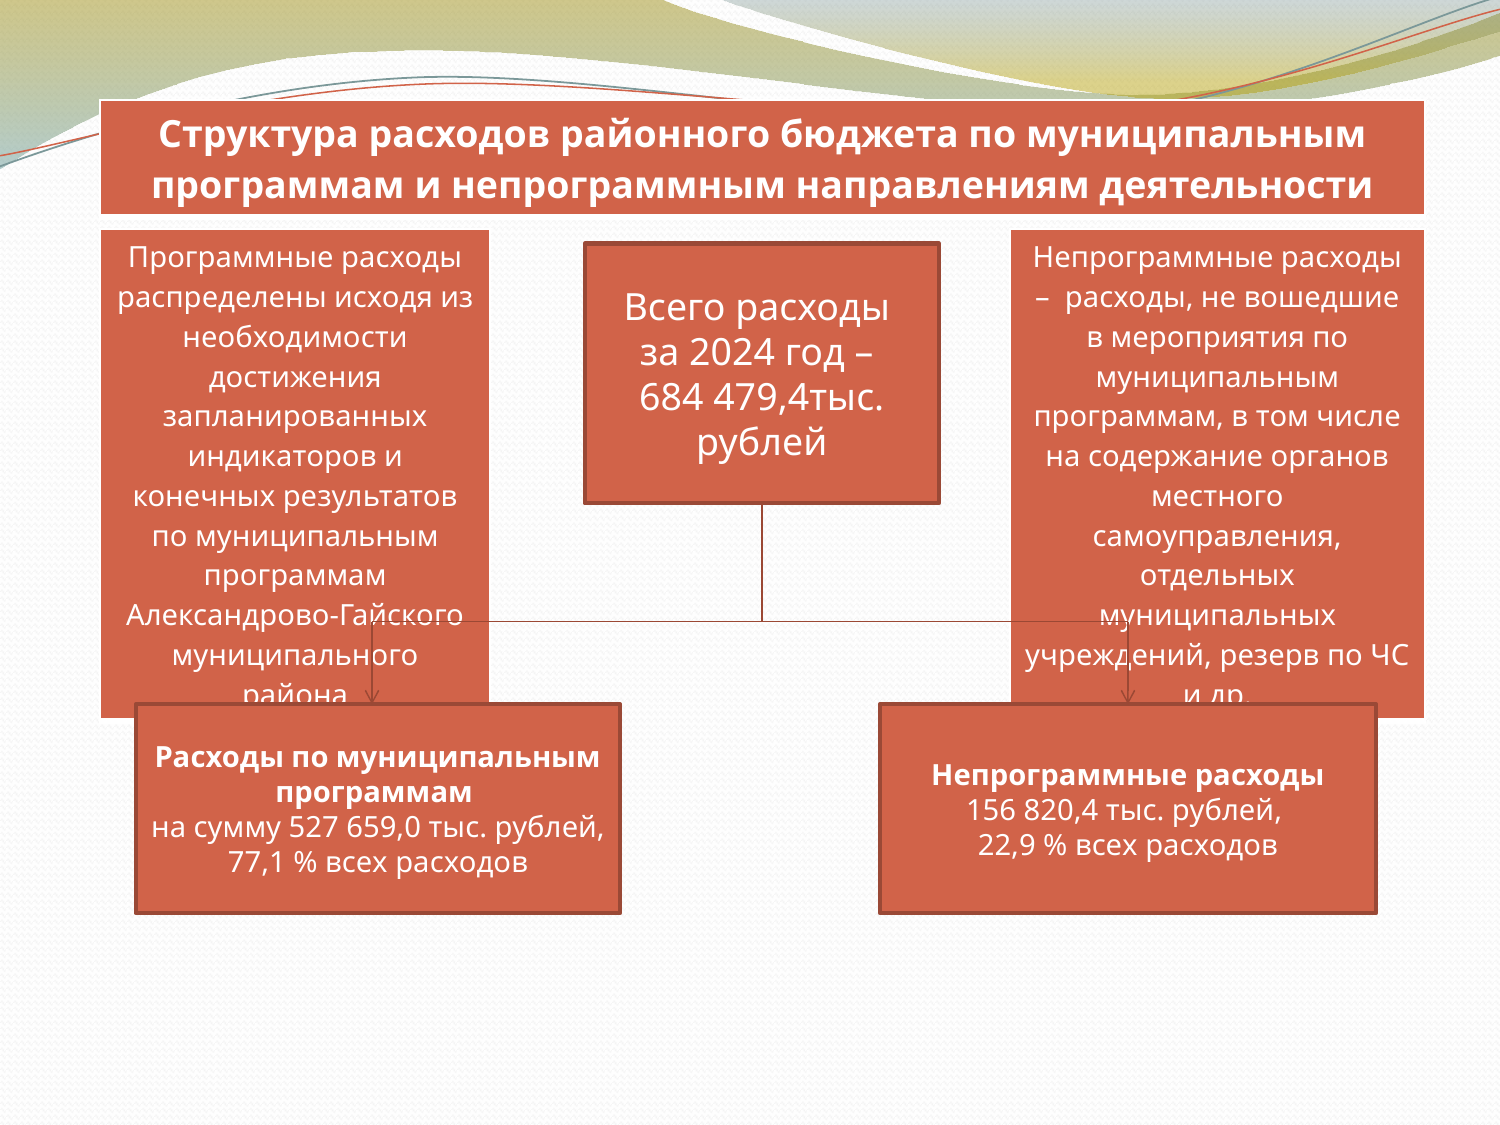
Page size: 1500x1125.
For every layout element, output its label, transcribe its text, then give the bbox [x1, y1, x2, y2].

list [75, 54, 1425, 986]
table_header Структура расходов районного бюджета по муниципальным программам и непрограммным направлениям деятельности [101, 101, 1424, 214]
title [75, 19, 1425, 54]
table_header Непрограммные расходы – расходы, не вошедшие в мероприятия по муниципальным программам, в том числе на содержание органов местного самоуправления, отдельных муниципальных учреждений, резерв по ЧС и др. [1011, 230, 1424, 718]
table_cell 0,0 [373, 624, 489, 697]
table_header Программные расходы распределены исходя из необходимости достижения запланированных индикаторов и конечных результатов по муниципальным программам Александрово-Гайского муниципального района [101, 230, 489, 718]
text_box Расходы по муниципальным программам на сумму 527 659,0 тыс. рублей, 77,1 % всех расходов [134, 702, 622, 915]
text_box Всего расходы за 2024 год – 684 479,4тыс. рублей [583, 241, 941, 505]
table_cell 38,5 [491, 622, 1009, 632]
table_cell - [1011, 624, 1127, 697]
text_box Непрограммные расходы 156 820,4 тыс. рублей, 22,9 % всех расходов [878, 702, 1378, 915]
